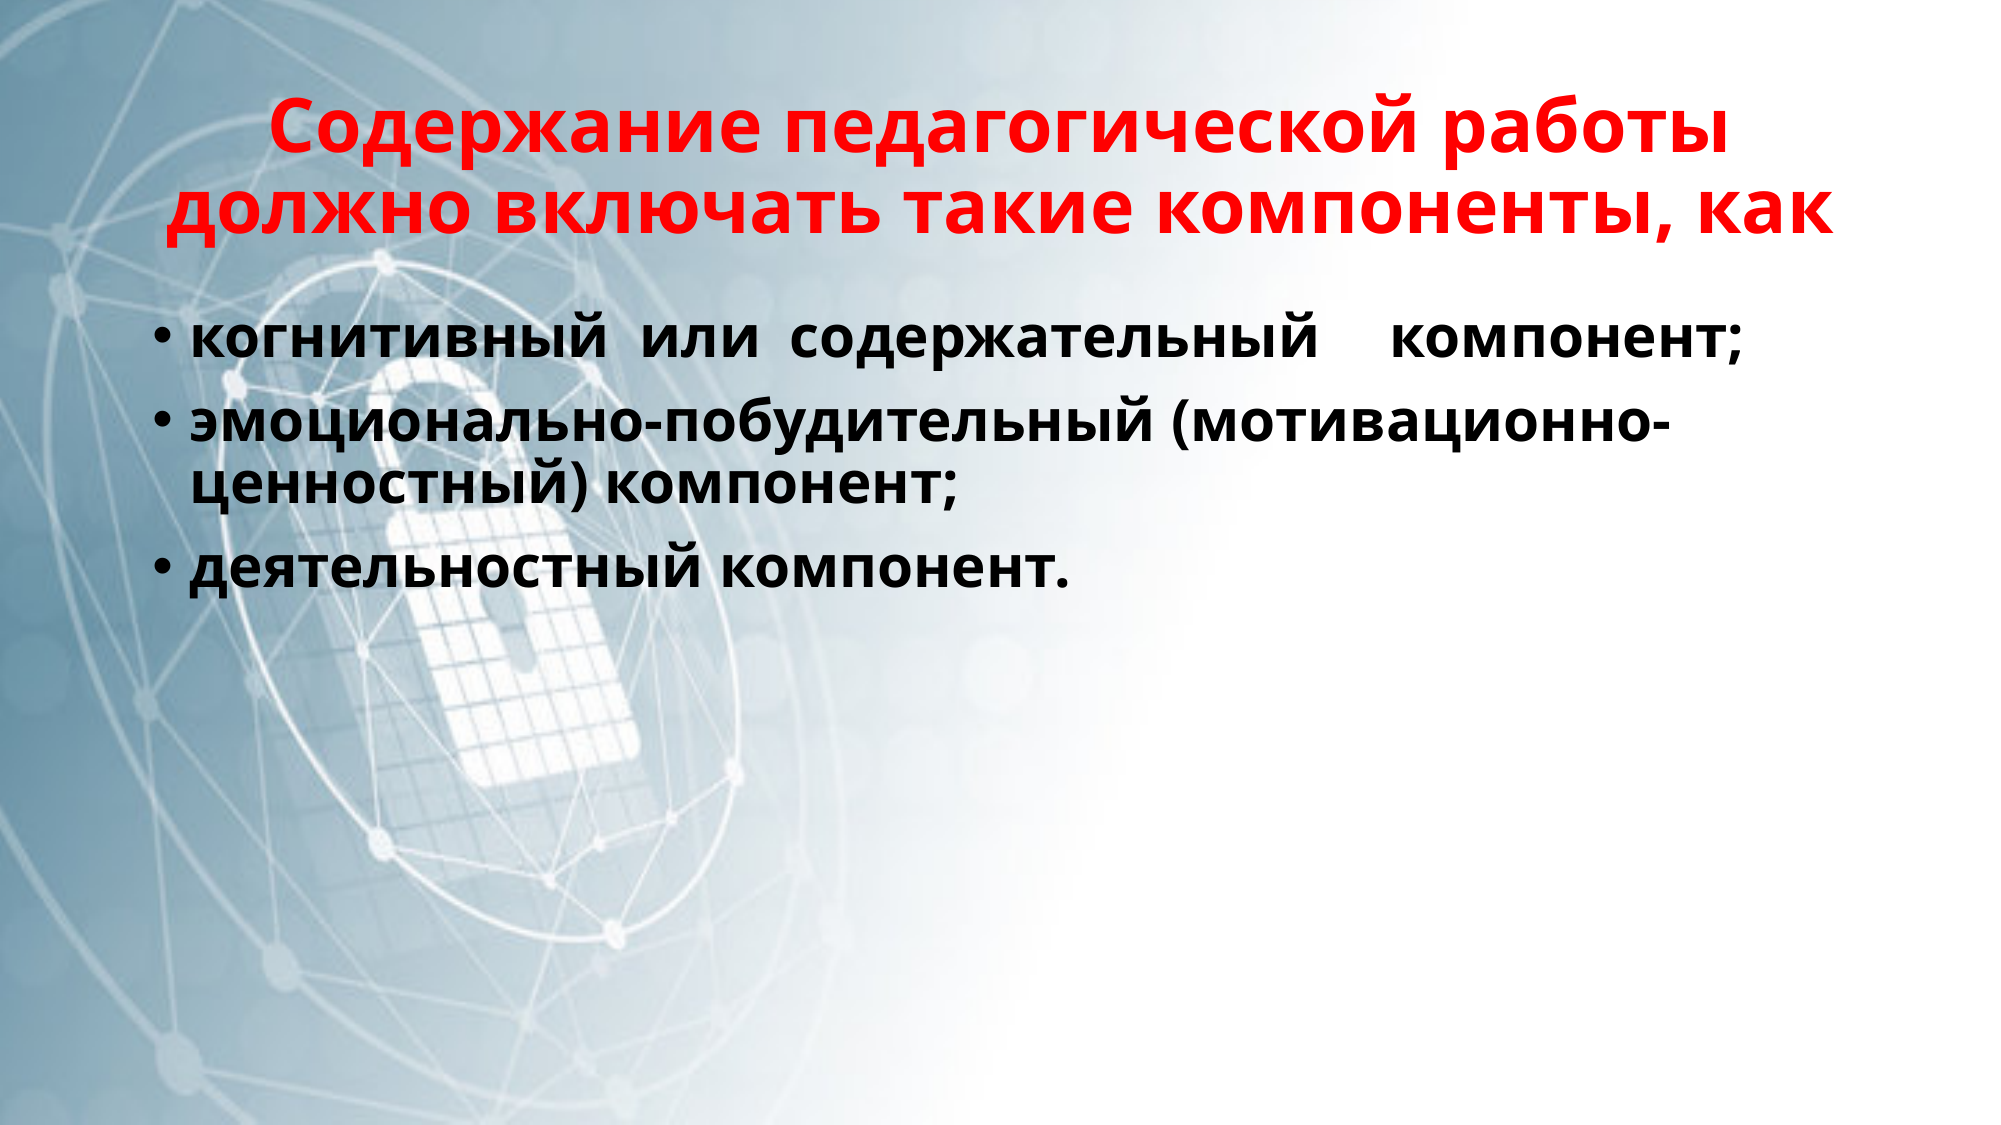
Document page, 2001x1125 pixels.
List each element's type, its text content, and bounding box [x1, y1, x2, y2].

picture [0, 0, 2001, 1125]
title Содержание педагогической работы должно включать такие компоненты, как [137, 59, 1863, 278]
list когнитивный или содержательный компонент; эмоционально-побудительный (мотивационно-ценностный) компонент; деятельностный компонент. [137, 299, 1863, 1014]
